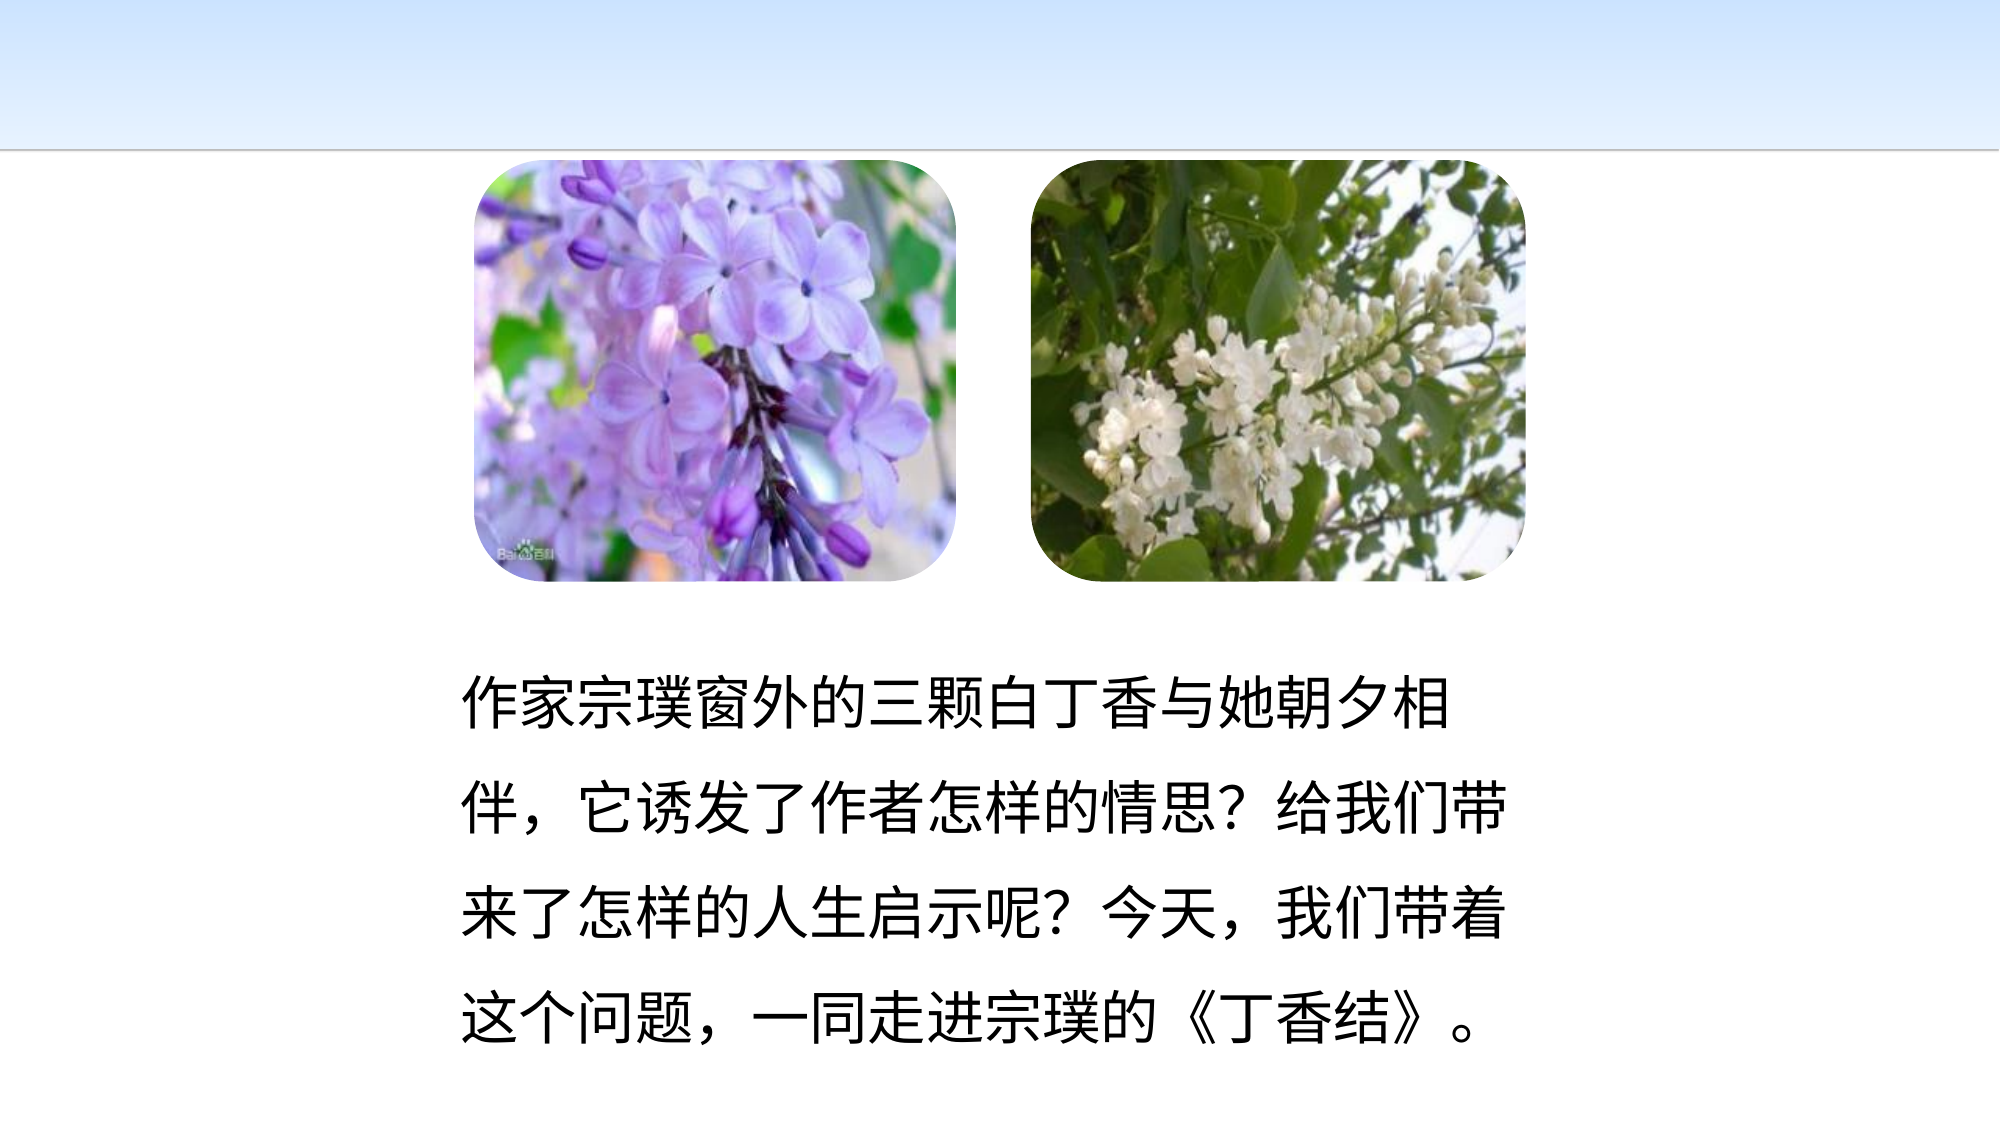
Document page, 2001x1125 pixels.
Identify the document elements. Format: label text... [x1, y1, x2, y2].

picture [1030, 159, 1526, 582]
text_box 作家宗璞窗外的三颗白丁香与她朝夕相伴，它诱发了作者怎样的情思？给我们带来了怎样的人生启示呢？今天，我们带着这个问题，一同走进宗璞的《丁香结》。 [445, 623, 1578, 1059]
picture [473, 159, 957, 582]
